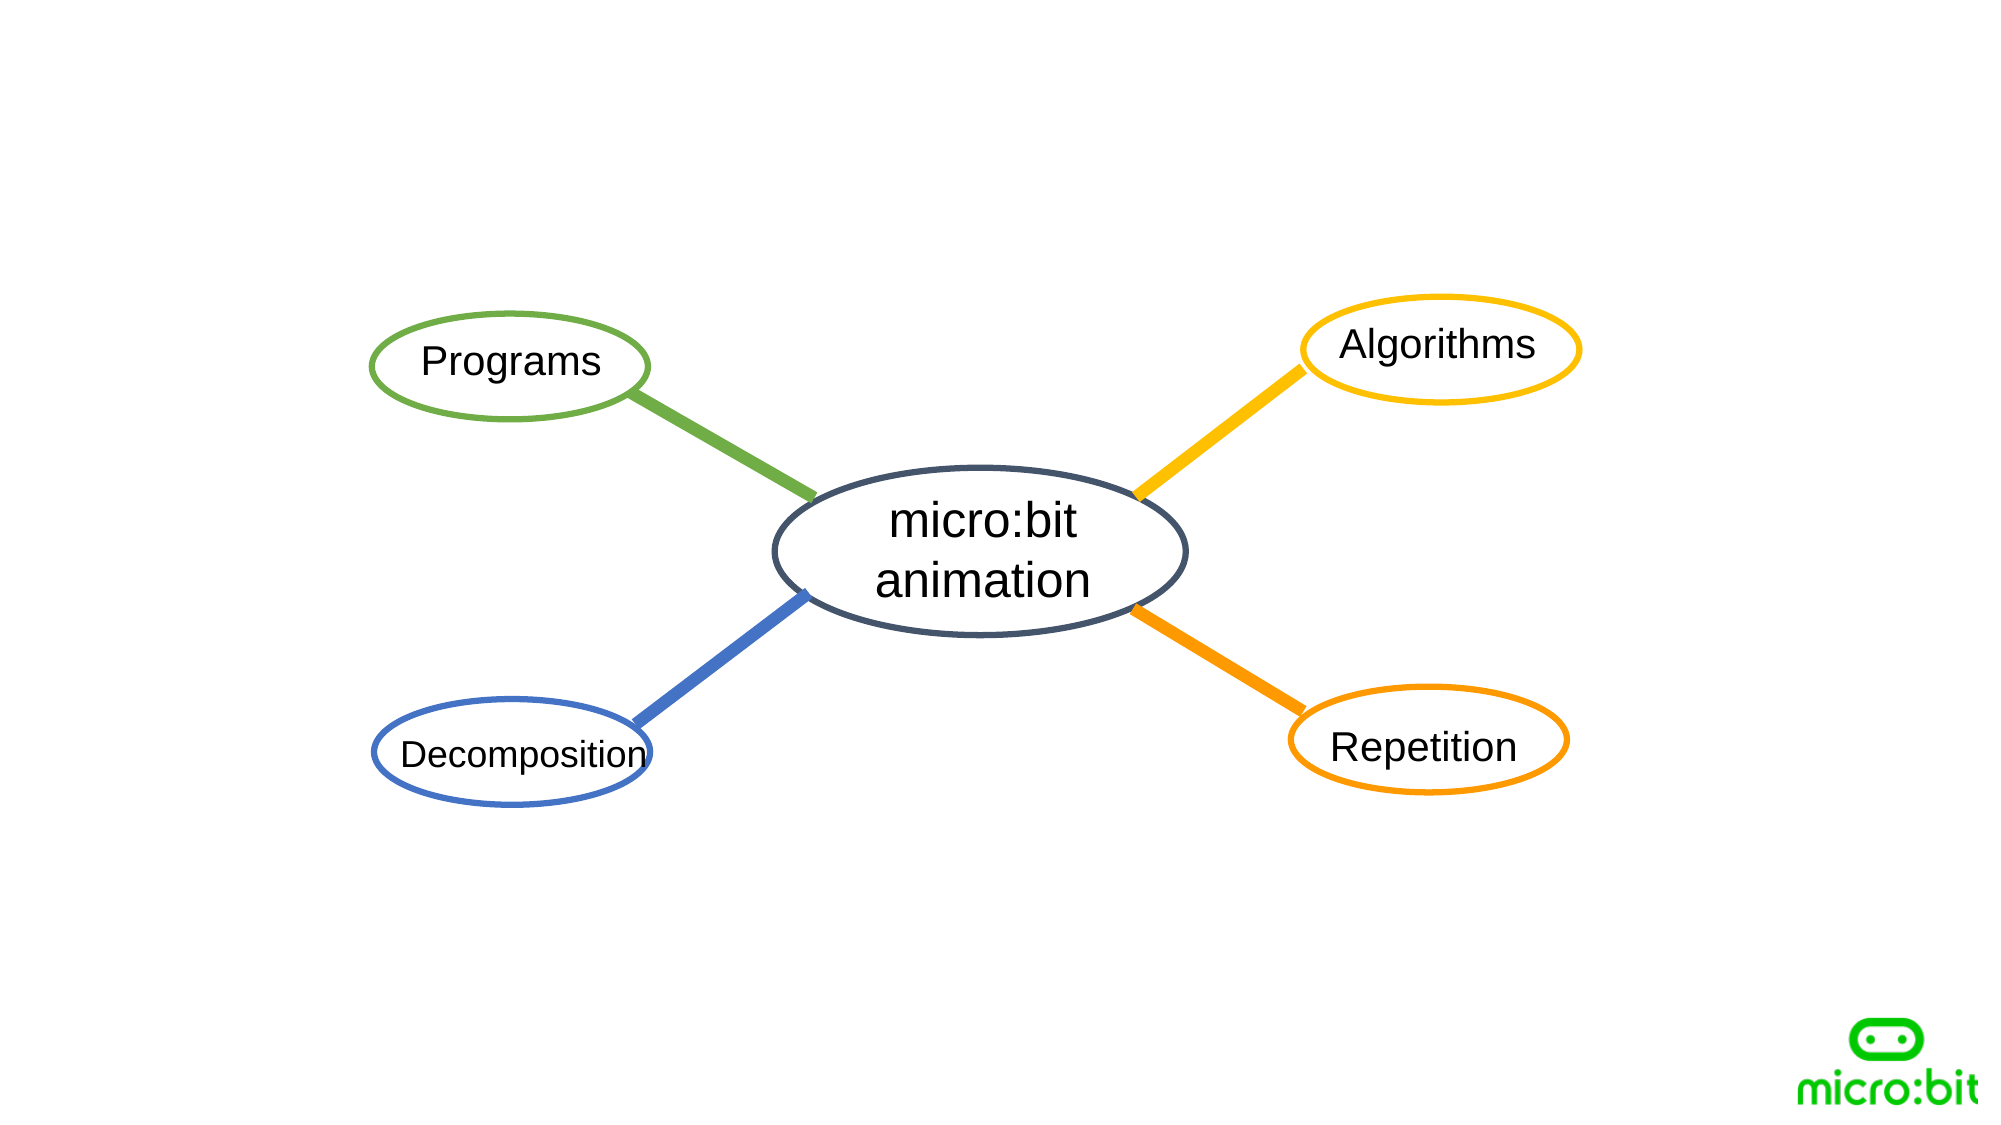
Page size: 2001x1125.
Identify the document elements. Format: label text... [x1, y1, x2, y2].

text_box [1132, 608, 1304, 712]
text_box [1553, 716, 1567, 763]
text_box [644, 353, 648, 379]
text_box [915, 467, 1046, 472]
text_box [1386, 296, 1497, 301]
text_box Algorithms [1324, 301, 1563, 423]
text_box [774, 507, 805, 591]
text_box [629, 391, 815, 499]
text_box [415, 699, 609, 714]
text_box [371, 332, 405, 401]
text_box Decomposition [385, 714, 741, 835]
text_box Repetition [1315, 704, 1553, 825]
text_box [1135, 368, 1304, 498]
text_box [1563, 324, 1580, 375]
text_box [373, 731, 385, 773]
text_box [1161, 511, 1186, 592]
text_box [1290, 709, 1315, 770]
text_box [1326, 686, 1532, 704]
text_box Programs [405, 318, 644, 440]
text_box [1303, 321, 1324, 378]
text_box [812, 594, 1158, 636]
text_box [454, 313, 566, 318]
picture [1797, 1017, 1978, 1106]
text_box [635, 592, 810, 725]
text_box micro:bit animation [805, 472, 1161, 594]
text_box [86, 20, 1839, 844]
